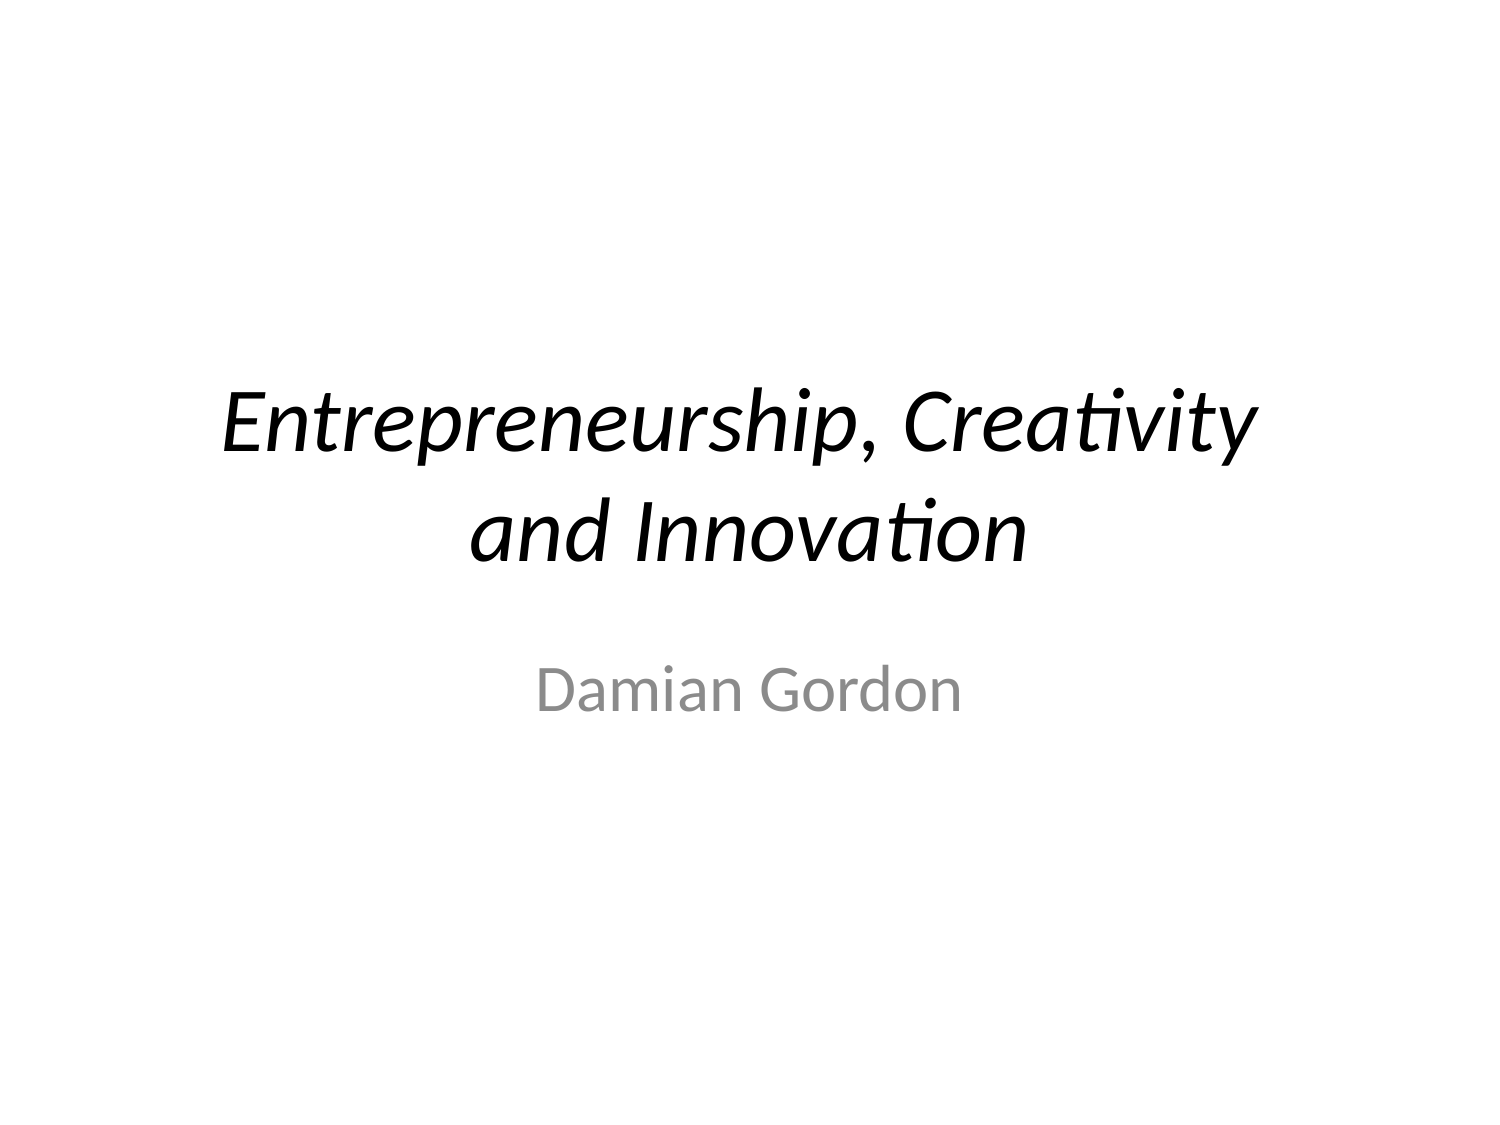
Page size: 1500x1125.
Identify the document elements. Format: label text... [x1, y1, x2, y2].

title Entrepreneurship, Creativity and Innovation [112, 349, 1388, 591]
subtitle Damian Gordon [225, 637, 1275, 925]
